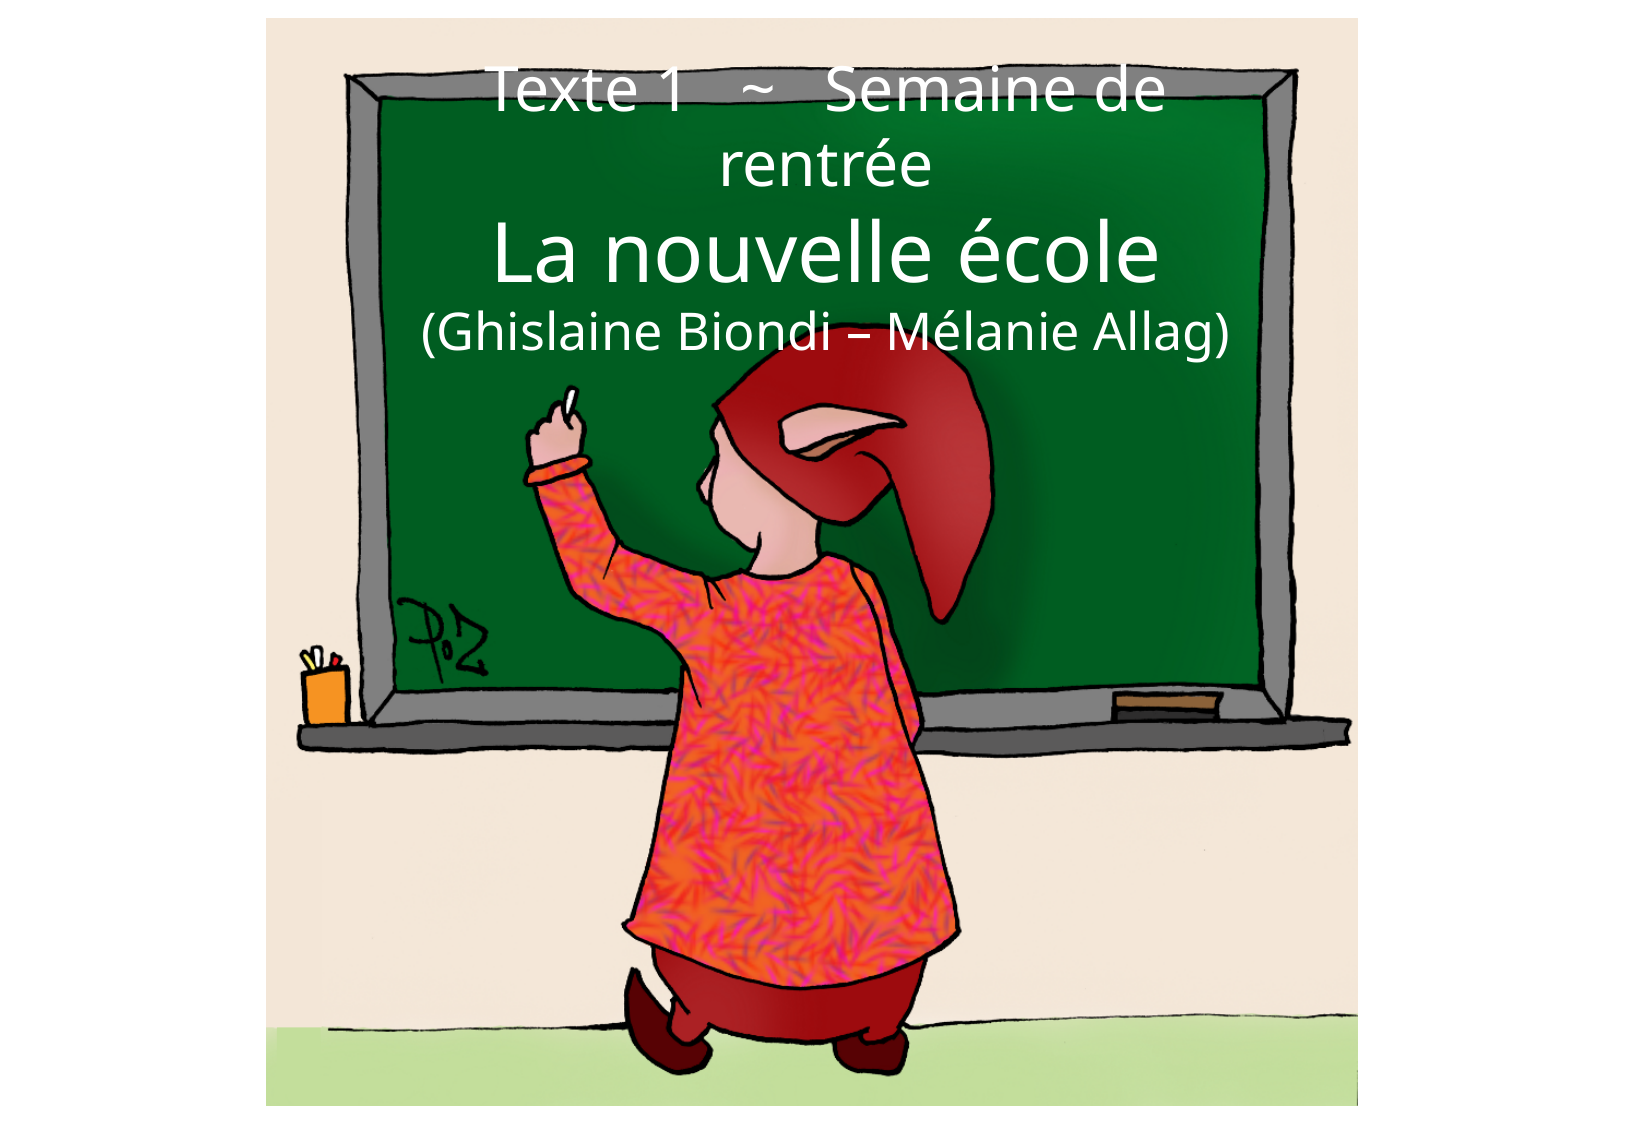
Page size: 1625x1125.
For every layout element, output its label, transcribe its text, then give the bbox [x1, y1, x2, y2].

text_box Texte 1 ~ Semaine de rentrée La nouvelle école (Ghislaine Biondi – Mélanie Allag) [378, 107, 1274, 303]
picture [266, 18, 1358, 1106]
